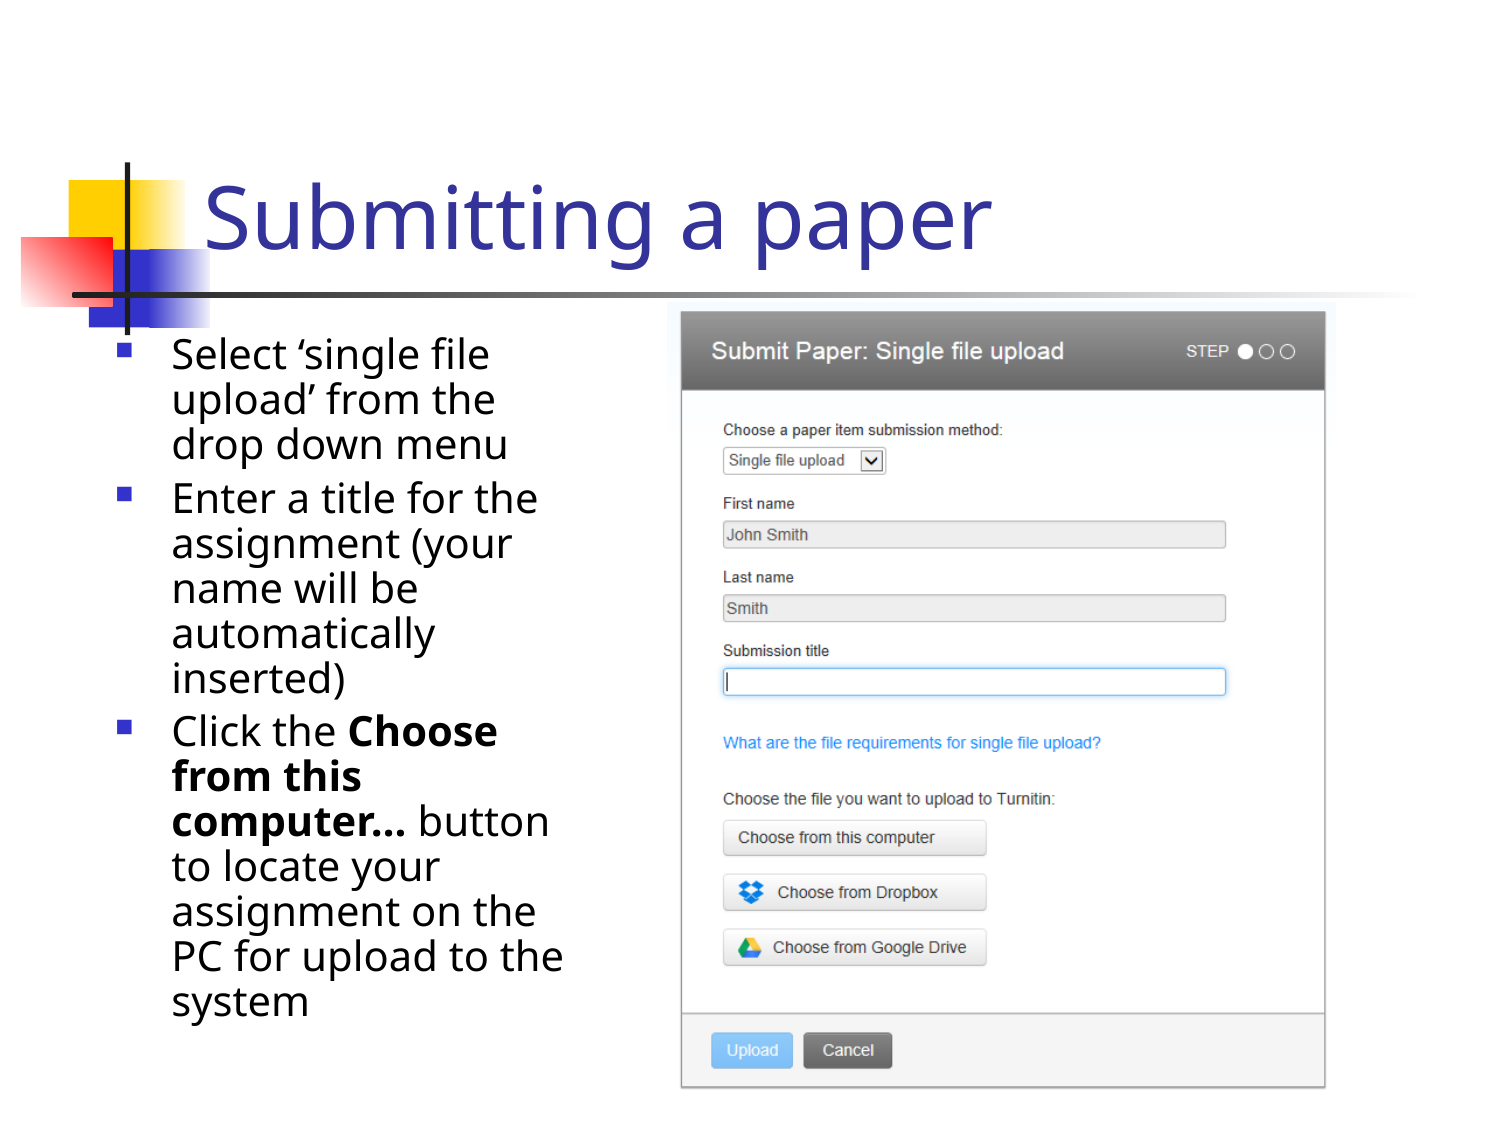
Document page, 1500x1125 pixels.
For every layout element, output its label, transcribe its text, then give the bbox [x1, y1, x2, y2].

picture [667, 302, 1336, 1098]
title Submitting a paper [188, 34, 1468, 276]
list Select ‘single file upload’ from the drop down menu Enter a title for the assignment (your name will be automatically inserted) Click the Choose from this computer… button to locate your assignment on the PC for upload to the system [100, 326, 597, 1071]
